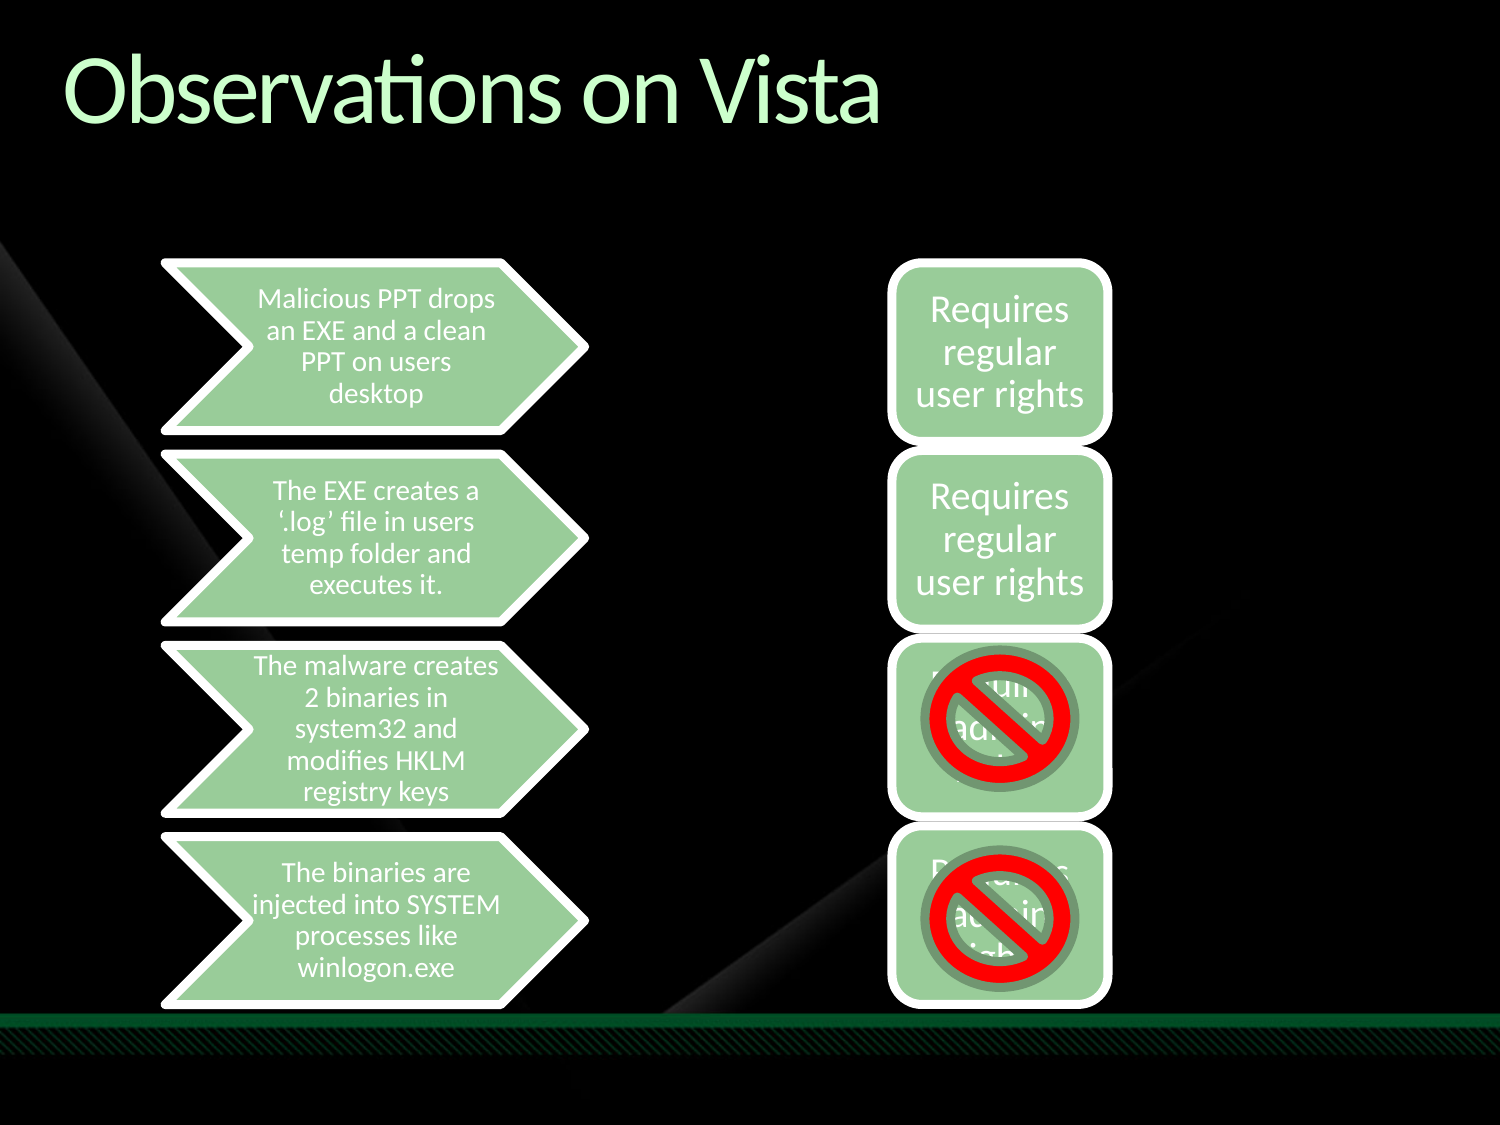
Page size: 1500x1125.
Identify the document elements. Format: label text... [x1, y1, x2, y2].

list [699, 262, 1301, 1006]
title Observations on Vista [62, 37, 1438, 147]
picture [0, 0, 1500, 1125]
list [74, 262, 676, 1006]
